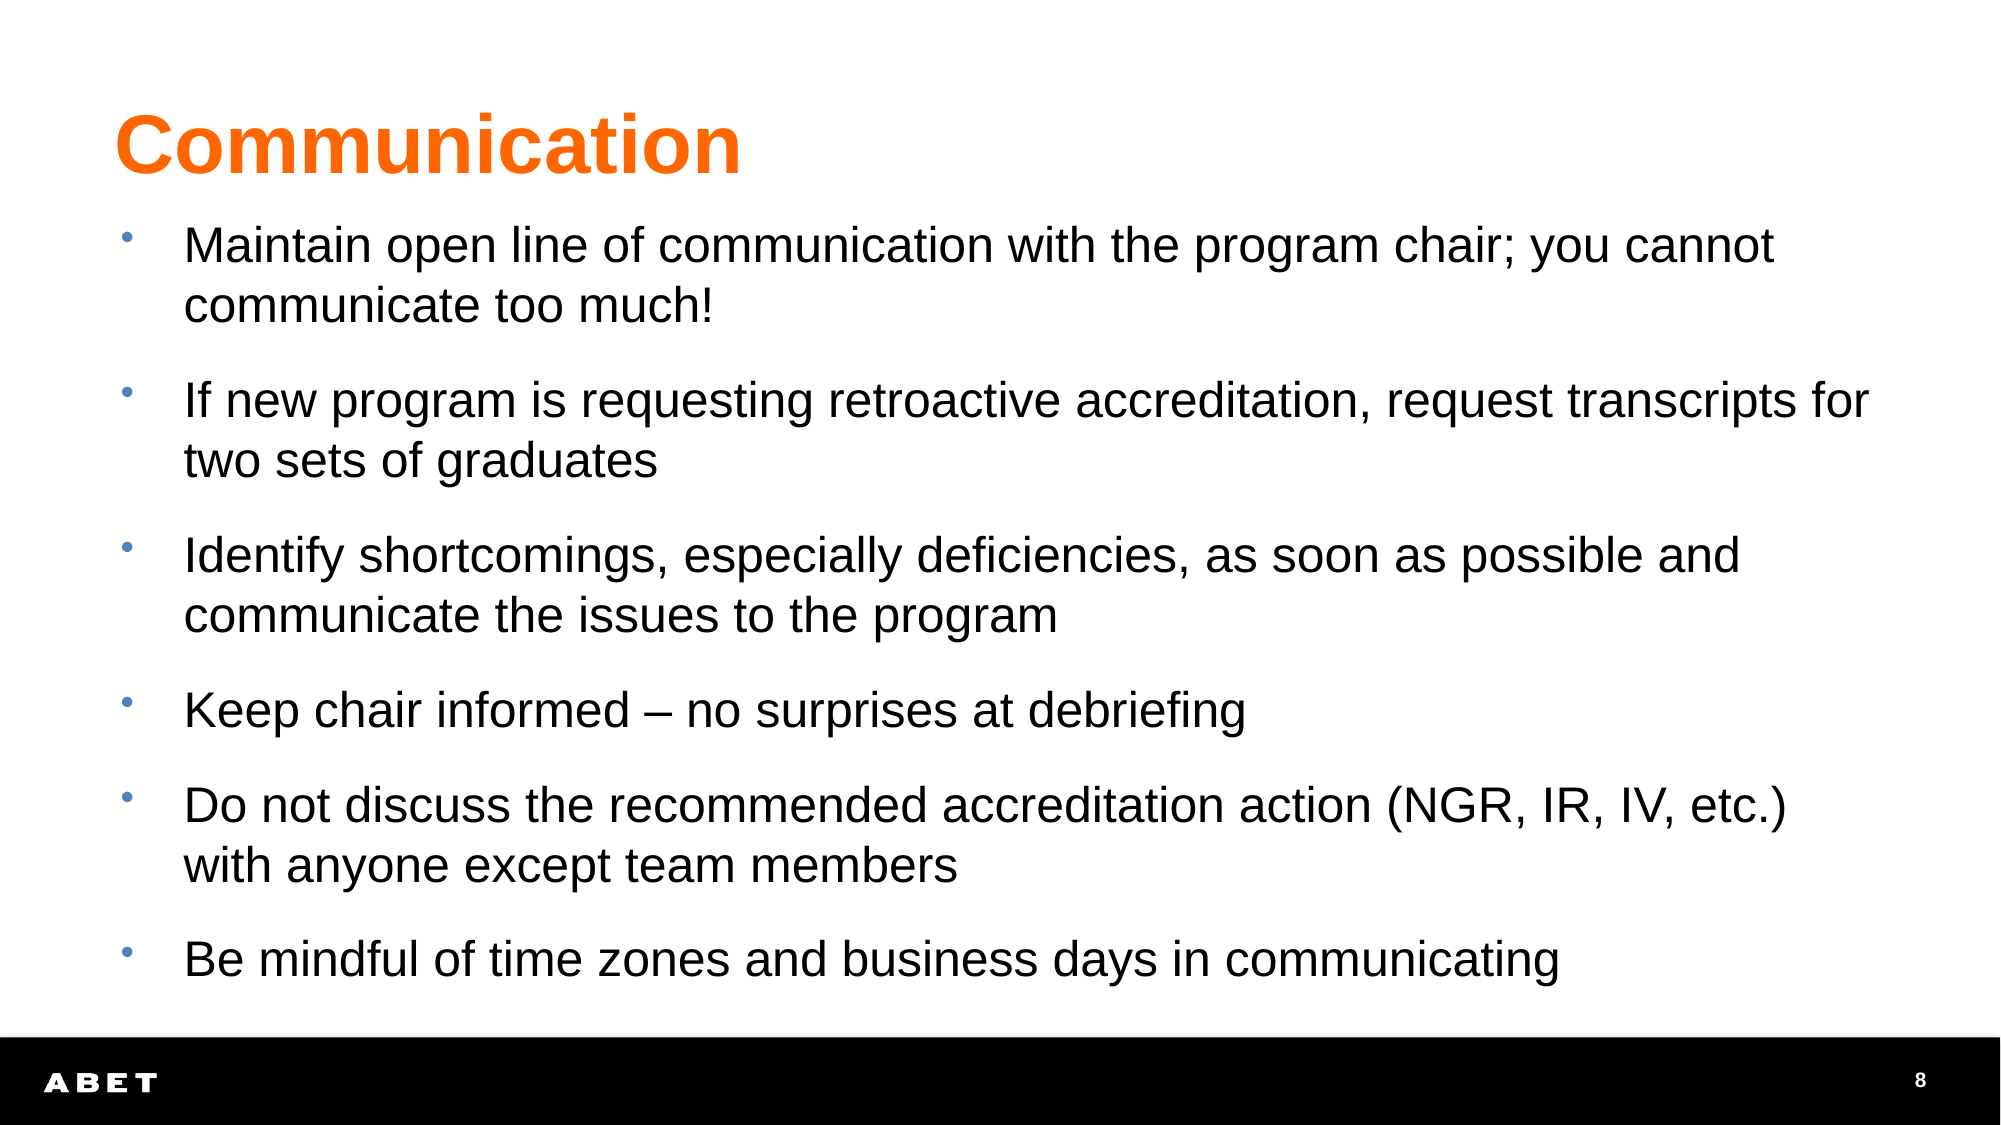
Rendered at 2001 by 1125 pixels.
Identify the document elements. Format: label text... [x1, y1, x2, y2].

title Communication [99, 82, 1900, 204]
picture [16, 1052, 184, 1113]
list Maintain open line of communication with the program chair; you cannot communicate too much! If new program is requesting retroactive accreditation, request transcripts for two sets of graduates Identify shortcomings, especially deficiencies, as soon as possible and communicate the issues to the program Keep chair informed – no surprises at debriefing Do not discuss the recommended accreditation action (NGR, IR, IV, etc.) with anyone except team members Be mindful of time zones and business days in communicating [99, 204, 1900, 975]
